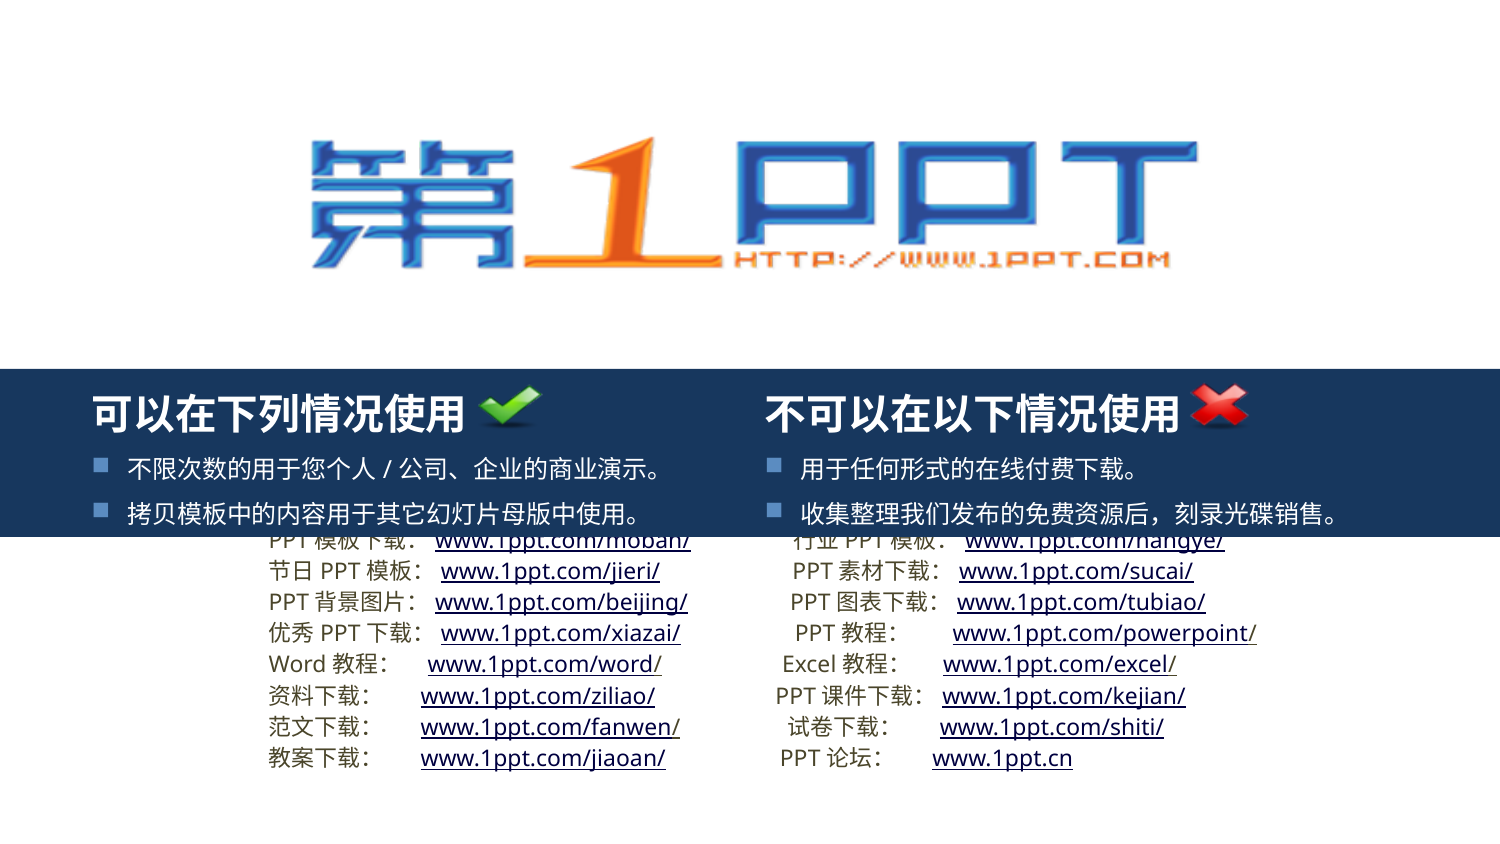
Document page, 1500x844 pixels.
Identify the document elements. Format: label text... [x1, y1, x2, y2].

text_box 可以在下列情况使用 不限次数的用于您个人/公司、企业的商业演示。 拷贝模板中的内容用于其它幻灯片母版中使用。 [76, 381, 750, 581]
text_box PPT模板下载：www.1ppt.com/moban/ 行业PPT模板：www.1ppt.com/hangye/ 节日PPT模板：www.1ppt.com/jieri/ PPT素材下载：www.1ppt.com/sucai/ PPT背景图片：www.1ppt.com/beijing/ PPT图表下载：www.1ppt.com/tubiao/ 优秀PPT下载：www.1ppt.com/xiazai/ PPT教程： www.1ppt.com/powerpoint/ Word教程： www.1ppt.com/word/ Excel教程： www.1ppt.com/excel/ 资料下载： www.1ppt.com/ziliao/ PPT课件下载：www.1ppt.com/kejian/ 范文下载： www.1ppt.com/fanwen/ 试卷下载： www.1ppt.com/shiti/ 教案下载： www.1ppt.com/jiaoan/ PPT论坛： www.1ppt.cn [252, 572, 1315, 756]
text_box 不可以在以下情况使用 用于任何形式的在线付费下载。 收集整理我们发布的免费资源后，刻录光碟销售。 [750, 381, 1424, 572]
picture [1186, 380, 1252, 430]
text_box [0, 368, 477, 537]
text_box [1252, 368, 1500, 537]
picture [477, 380, 544, 430]
picture [134, 38, 1400, 369]
